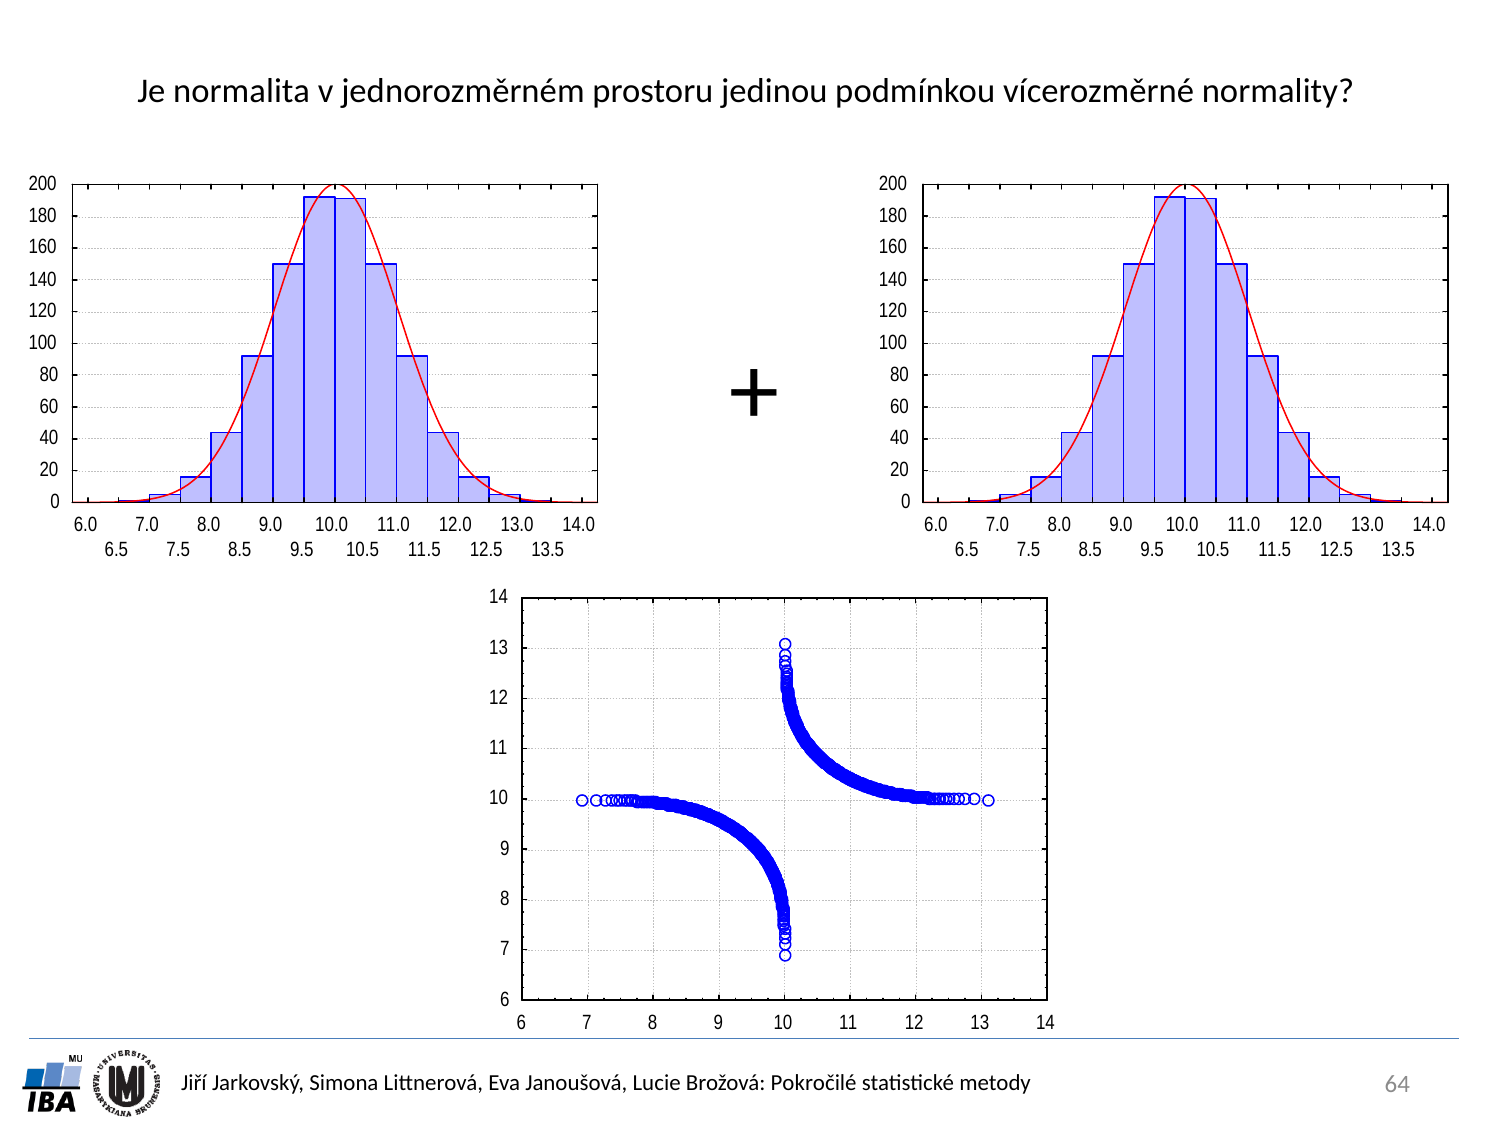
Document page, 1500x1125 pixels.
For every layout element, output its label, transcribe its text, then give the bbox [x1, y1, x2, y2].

title Je normalita v jednorozměrném prostoru jedinou podmínkou vícerozměrné normality? [75, 42, 1425, 135]
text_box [867, 160, 1459, 575]
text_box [17, 160, 609, 575]
slide_number 64 [1074, 1052, 1425, 1113]
picture [93, 1050, 160, 1117]
picture [22, 1055, 82, 1112]
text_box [478, 574, 1070, 1048]
text_box + [714, 317, 795, 452]
